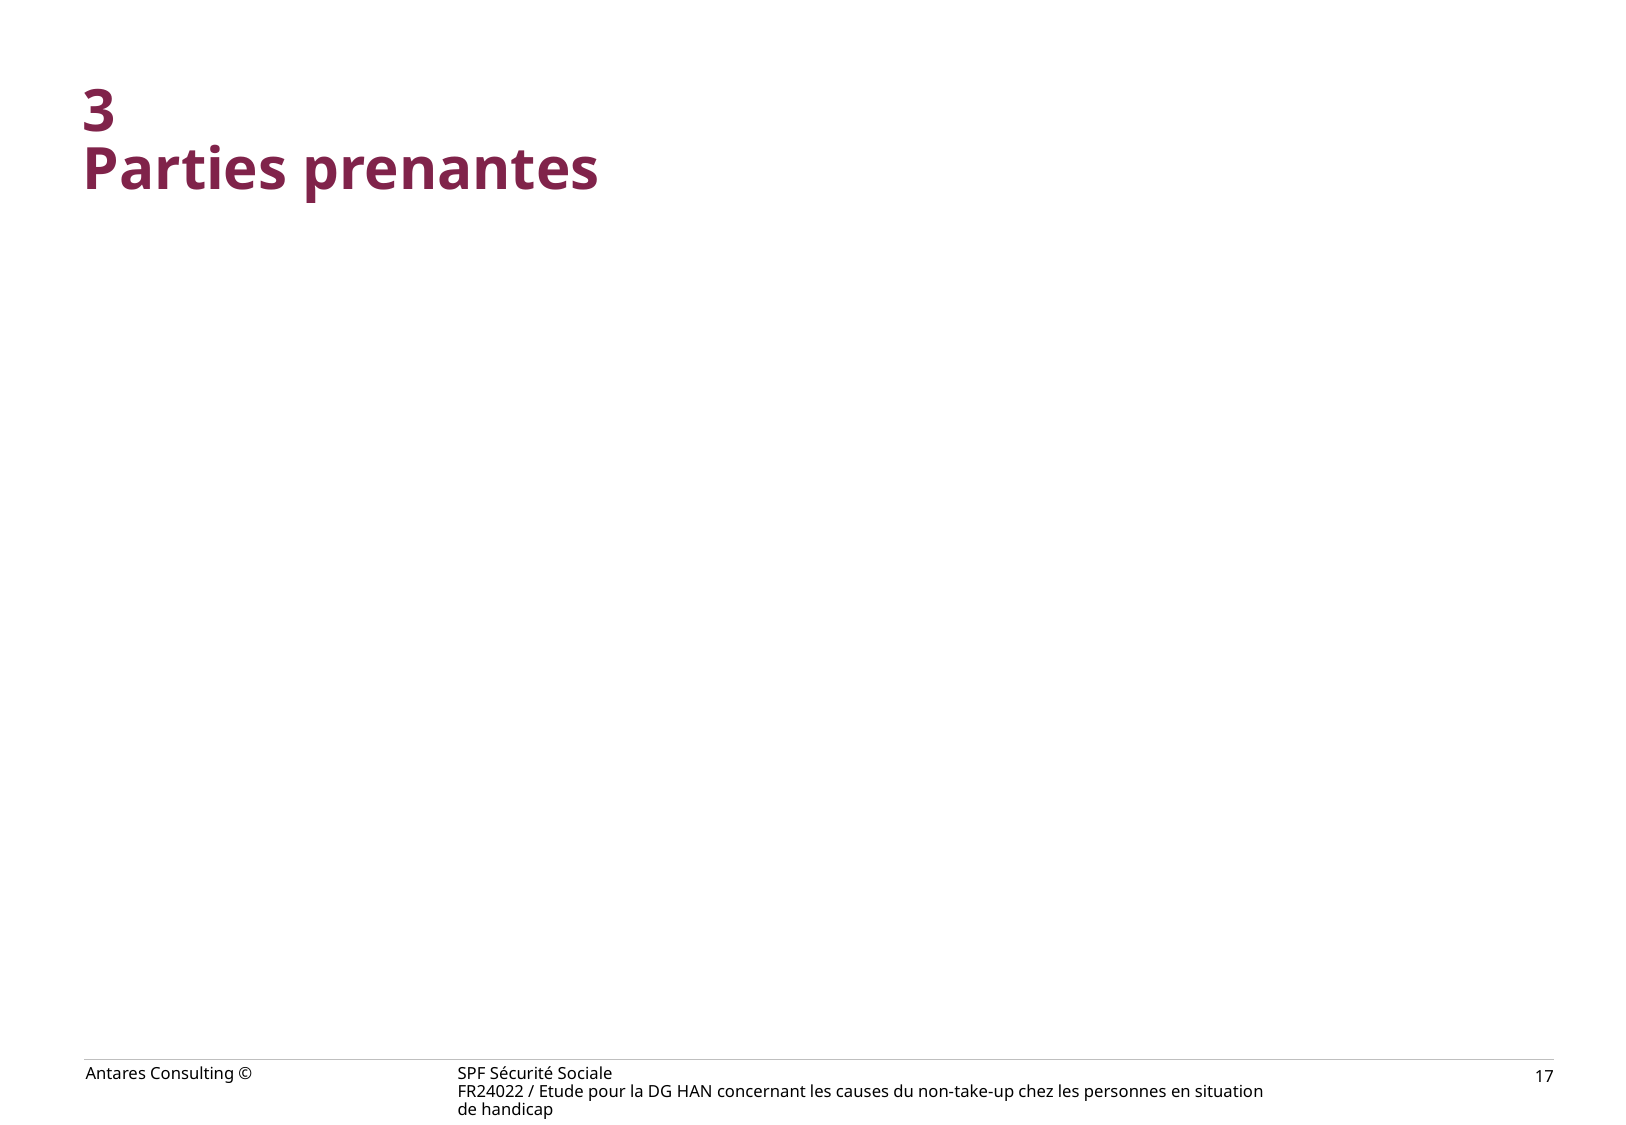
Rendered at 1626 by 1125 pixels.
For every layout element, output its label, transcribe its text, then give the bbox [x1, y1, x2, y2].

title 3 Parties prenantes [82, 84, 1550, 218]
